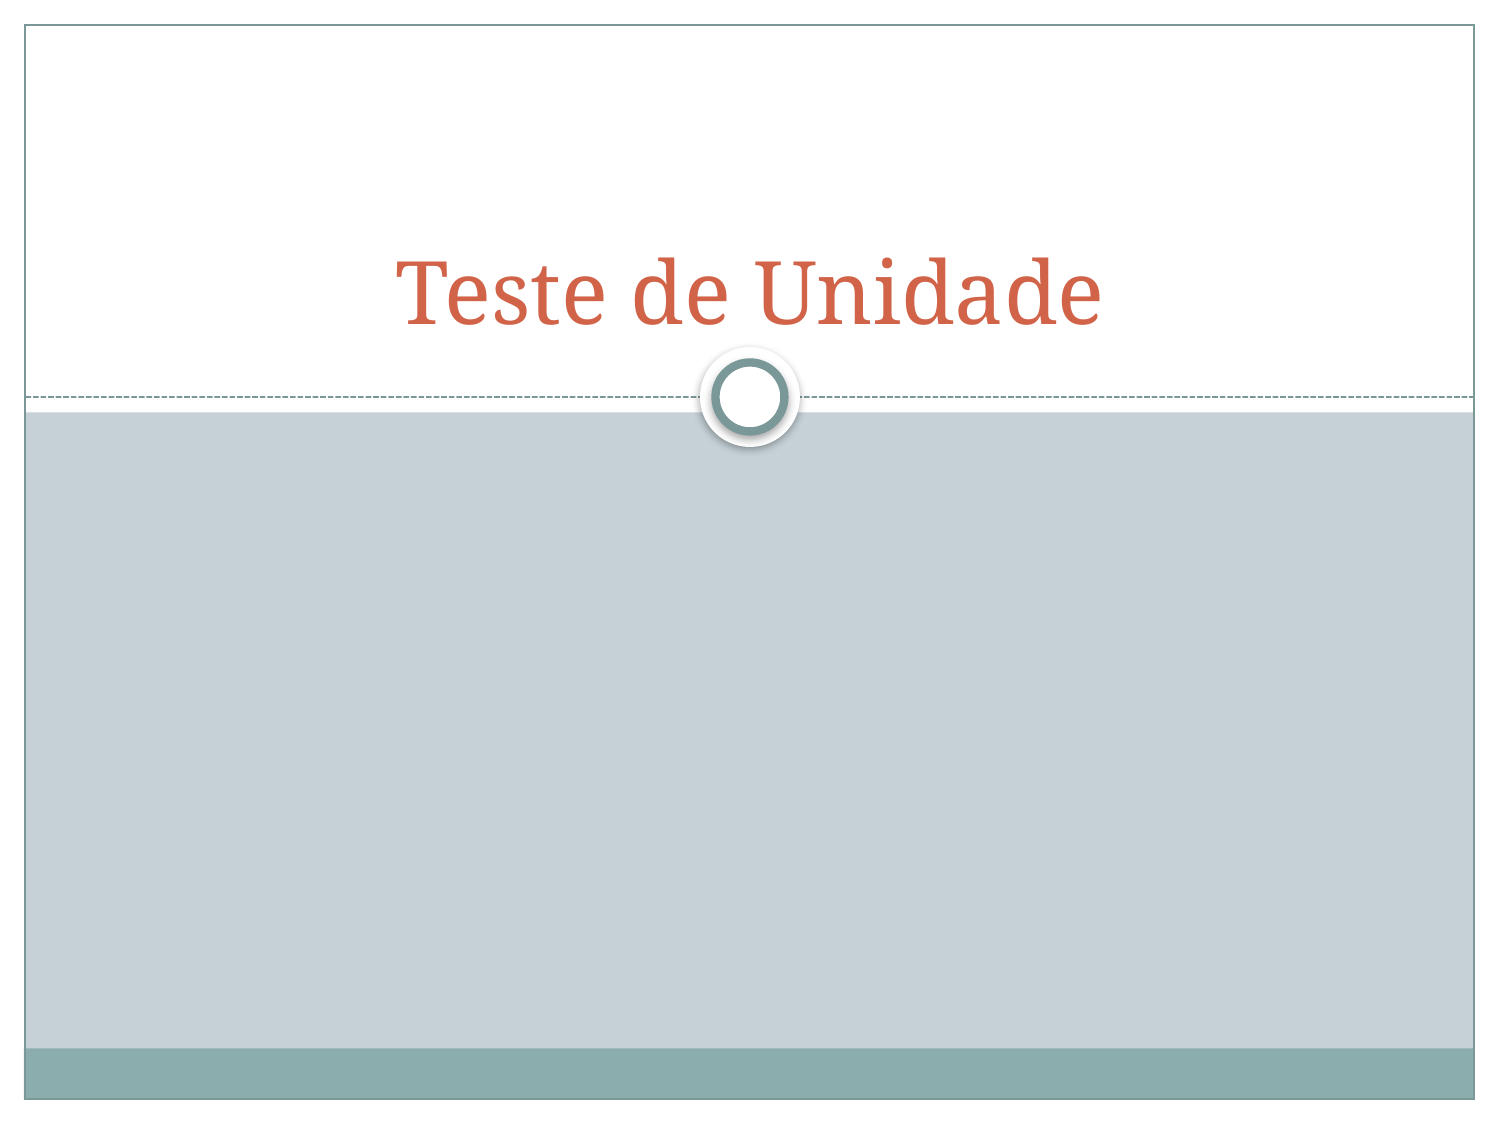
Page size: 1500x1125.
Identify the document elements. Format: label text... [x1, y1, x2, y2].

title Teste de Unidade [112, 62, 1388, 350]
